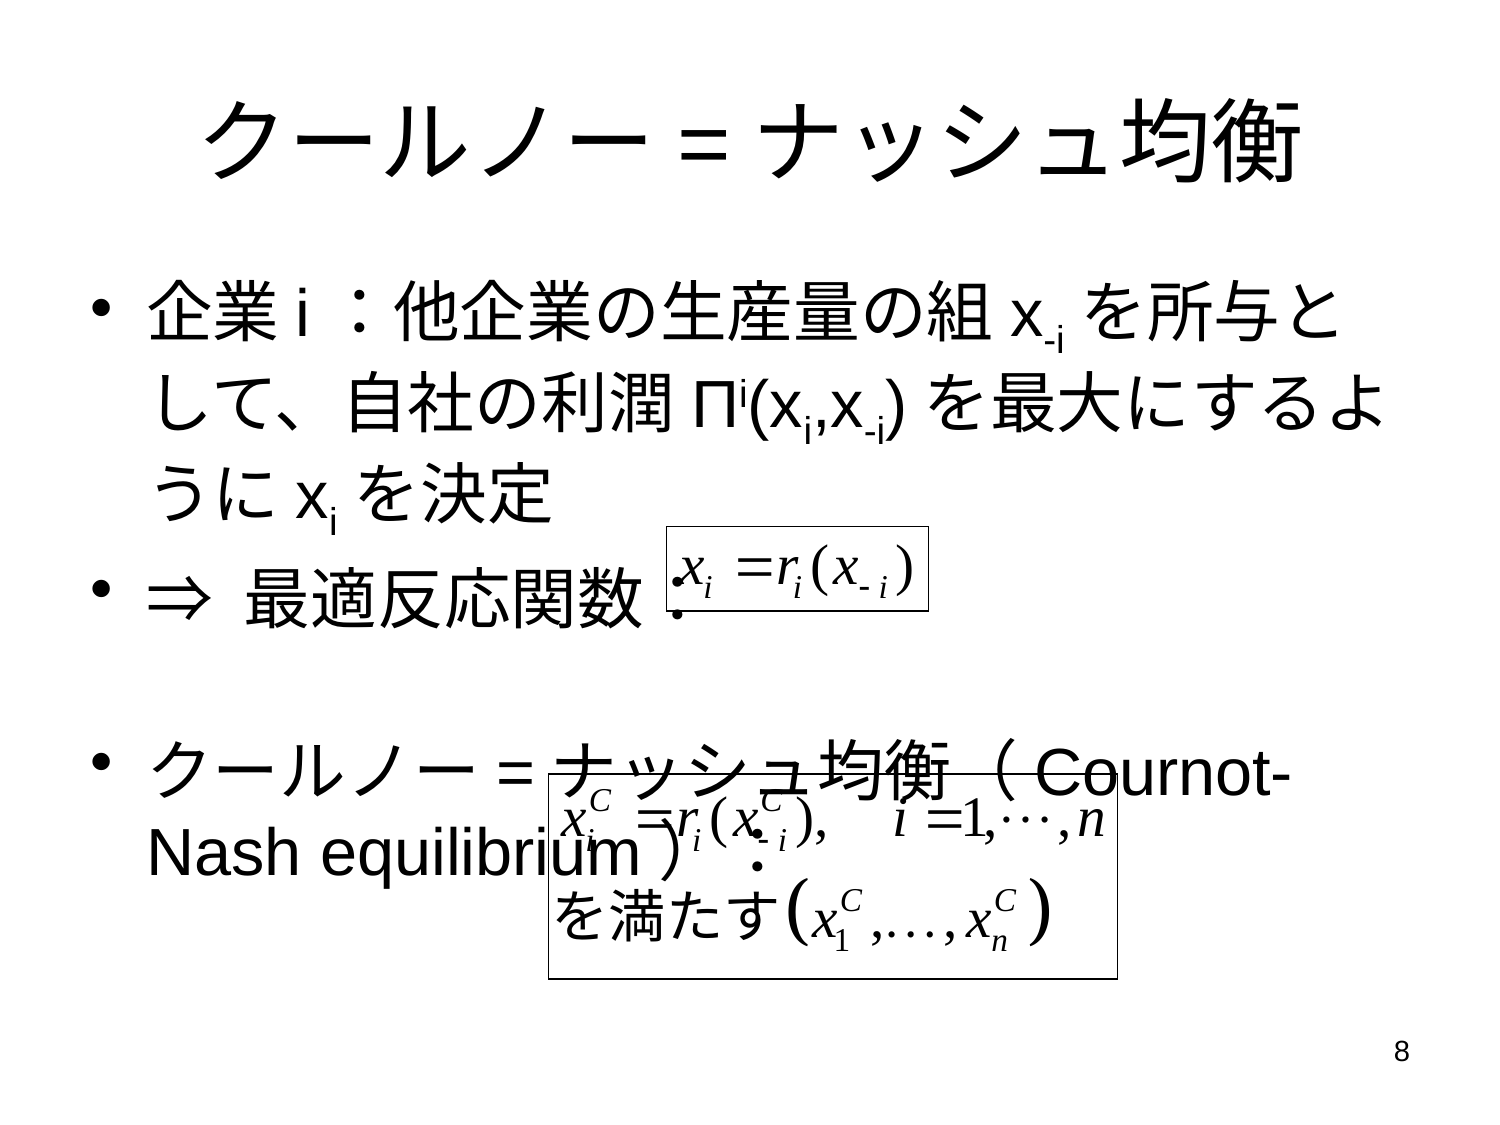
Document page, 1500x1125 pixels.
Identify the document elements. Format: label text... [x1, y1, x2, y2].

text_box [548, 774, 1118, 979]
title クールノー=ナッシュ均衡 [75, 45, 1425, 233]
list 企業i：他企業の生産量の組x-iを所与として、自社の利潤Πi(xi,x-i)を最大にするようにxiを決定 ⇒ 最適反応関数： クールノー=ナッシュ均衡（Cournot-Nash equilibrium）： [75, 262, 1425, 1005]
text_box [666, 526, 928, 611]
slide_number 8 [1074, 1024, 1426, 1103]
